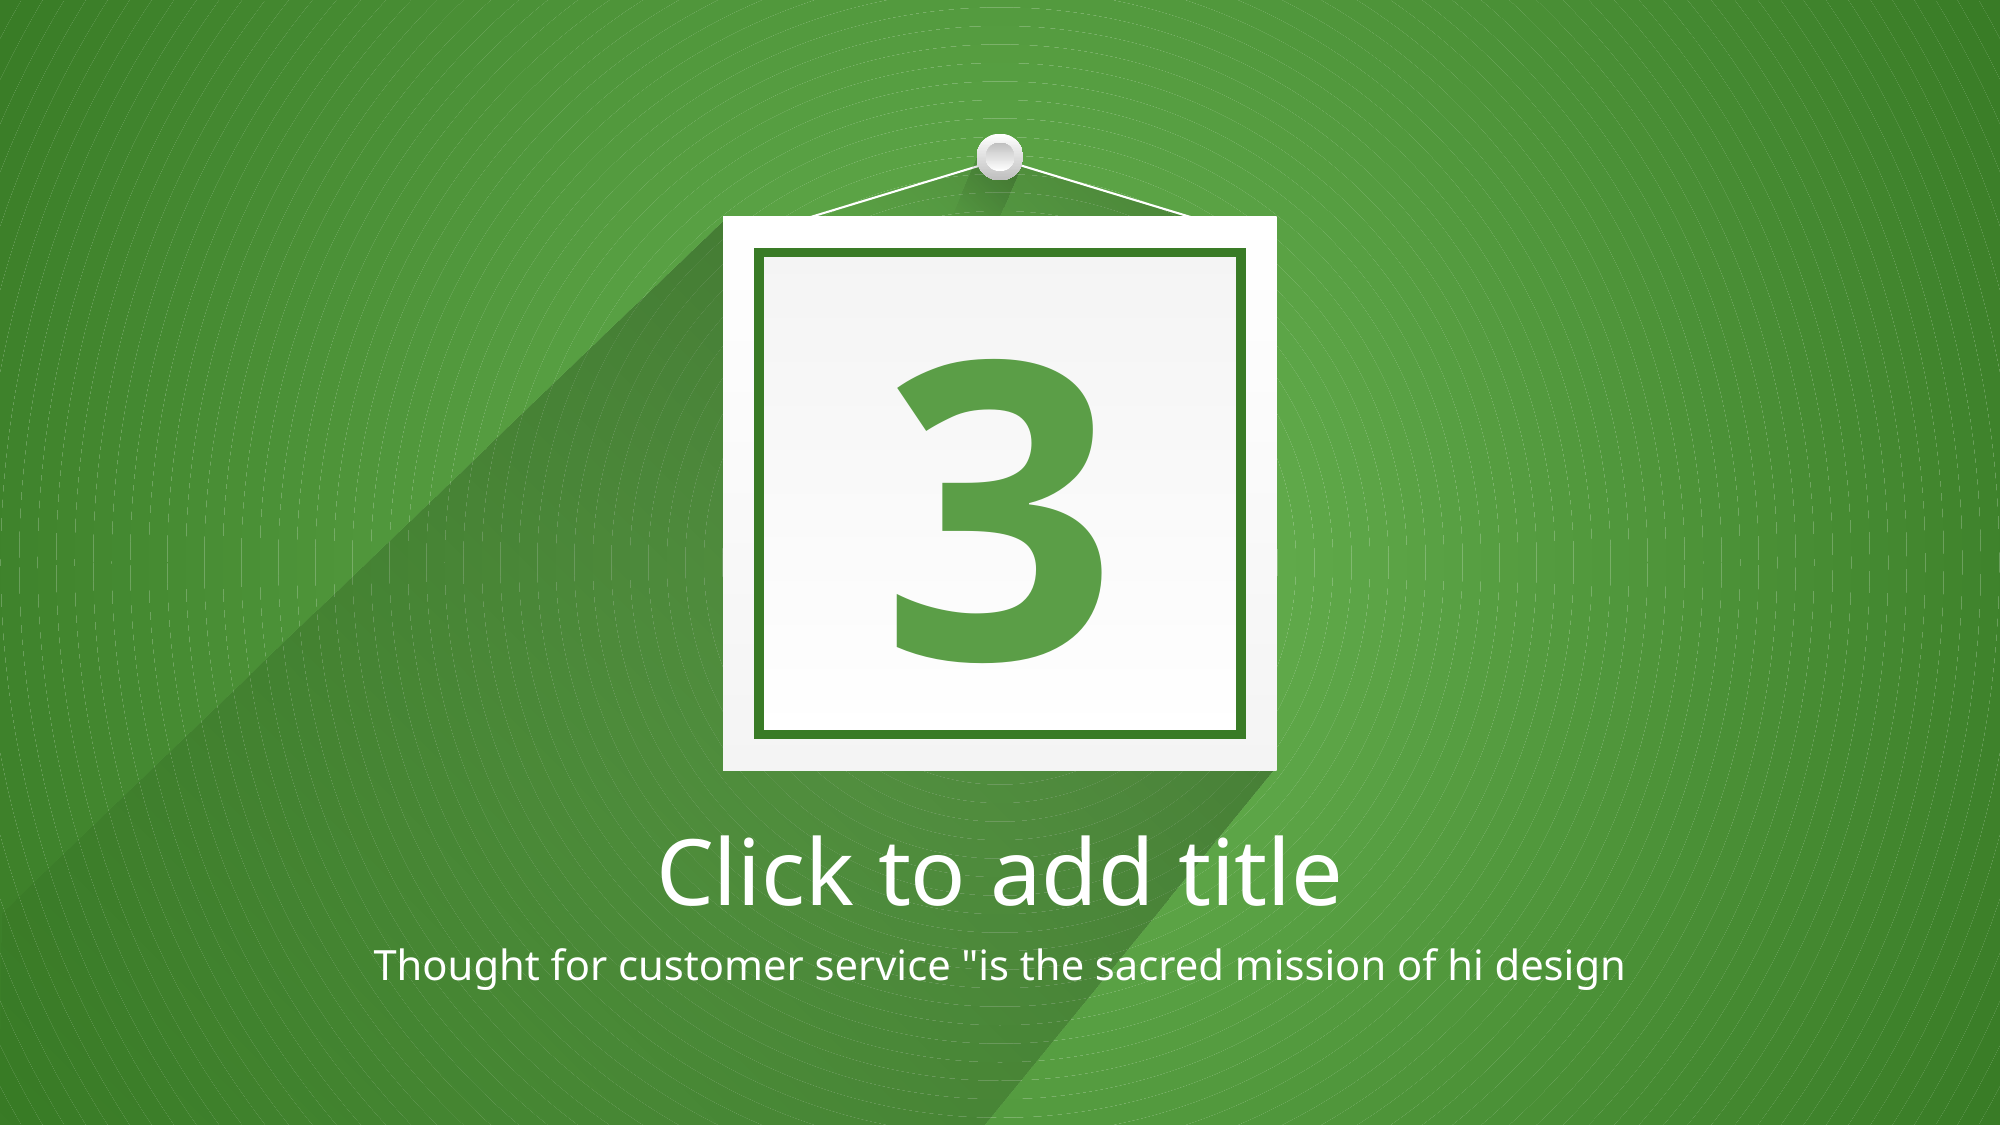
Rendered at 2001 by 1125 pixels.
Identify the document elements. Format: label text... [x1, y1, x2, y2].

text_box [0, 220, 1273, 1125]
text_box Click to add title [641, 806, 1359, 931]
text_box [723, 216, 1277, 771]
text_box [976, 133, 1024, 181]
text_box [800, 159, 1200, 216]
text_box Thought for customer service "is the sacred mission of hi design [358, 931, 1642, 997]
